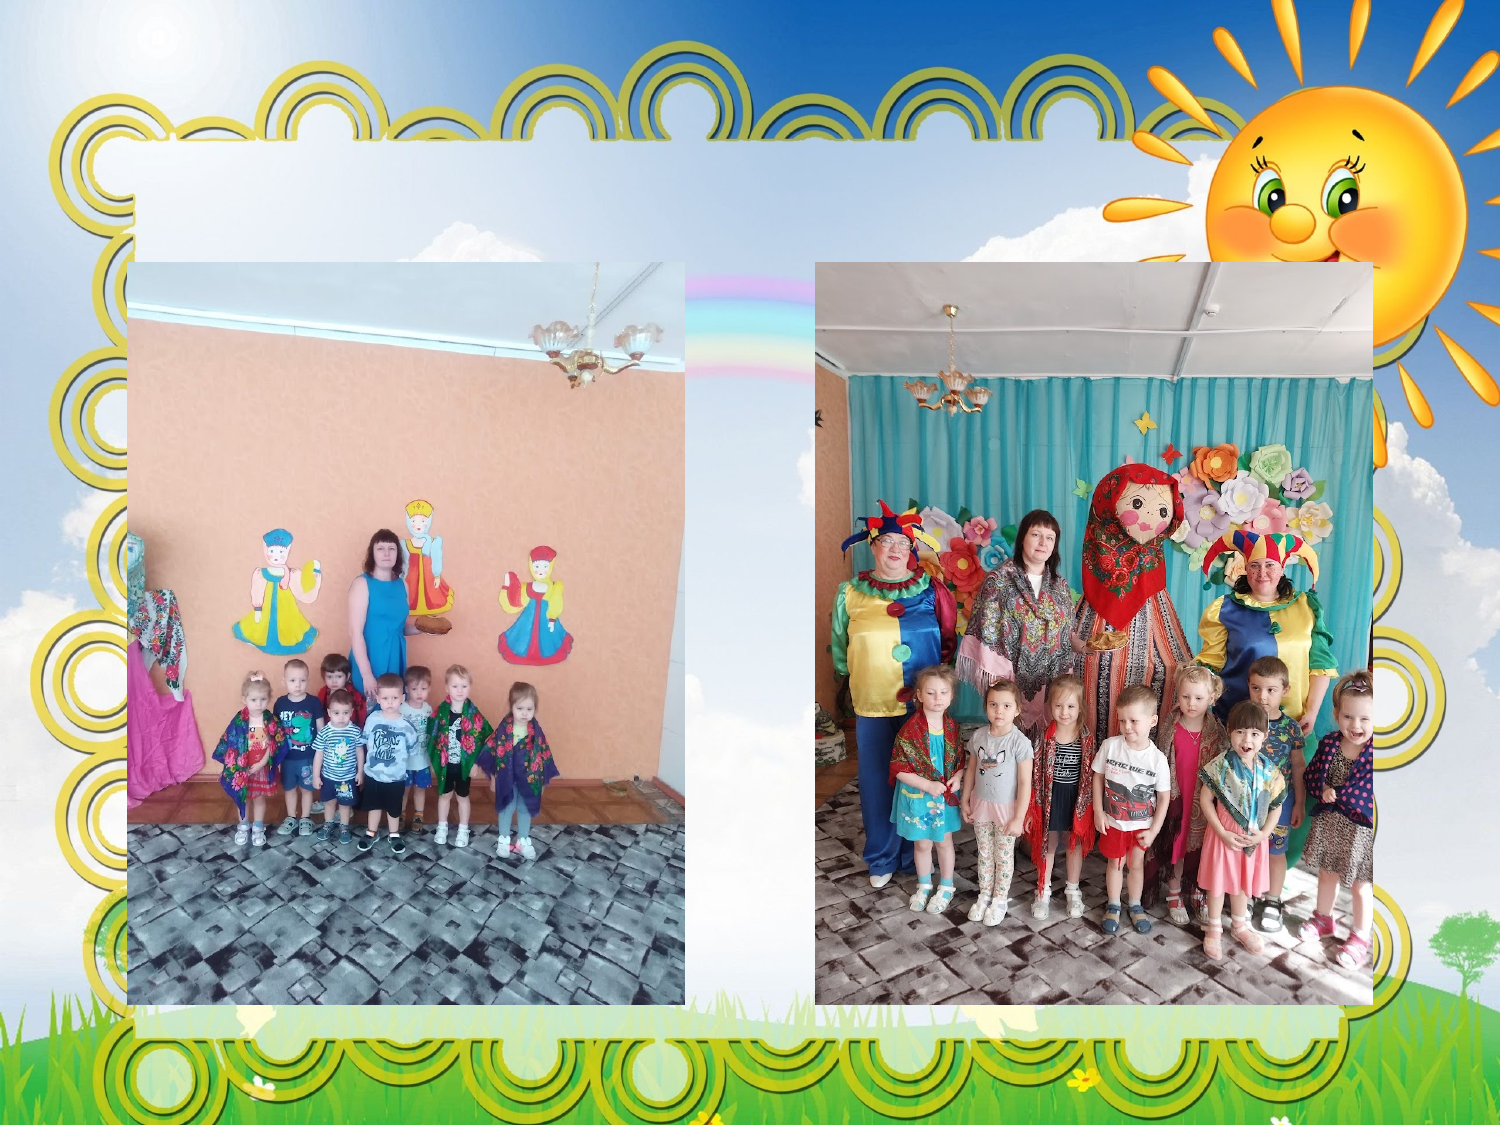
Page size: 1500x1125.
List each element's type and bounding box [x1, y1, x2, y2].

list [815, 262, 1373, 1006]
list [127, 262, 685, 1006]
picture [0, 0, 1500, 1125]
